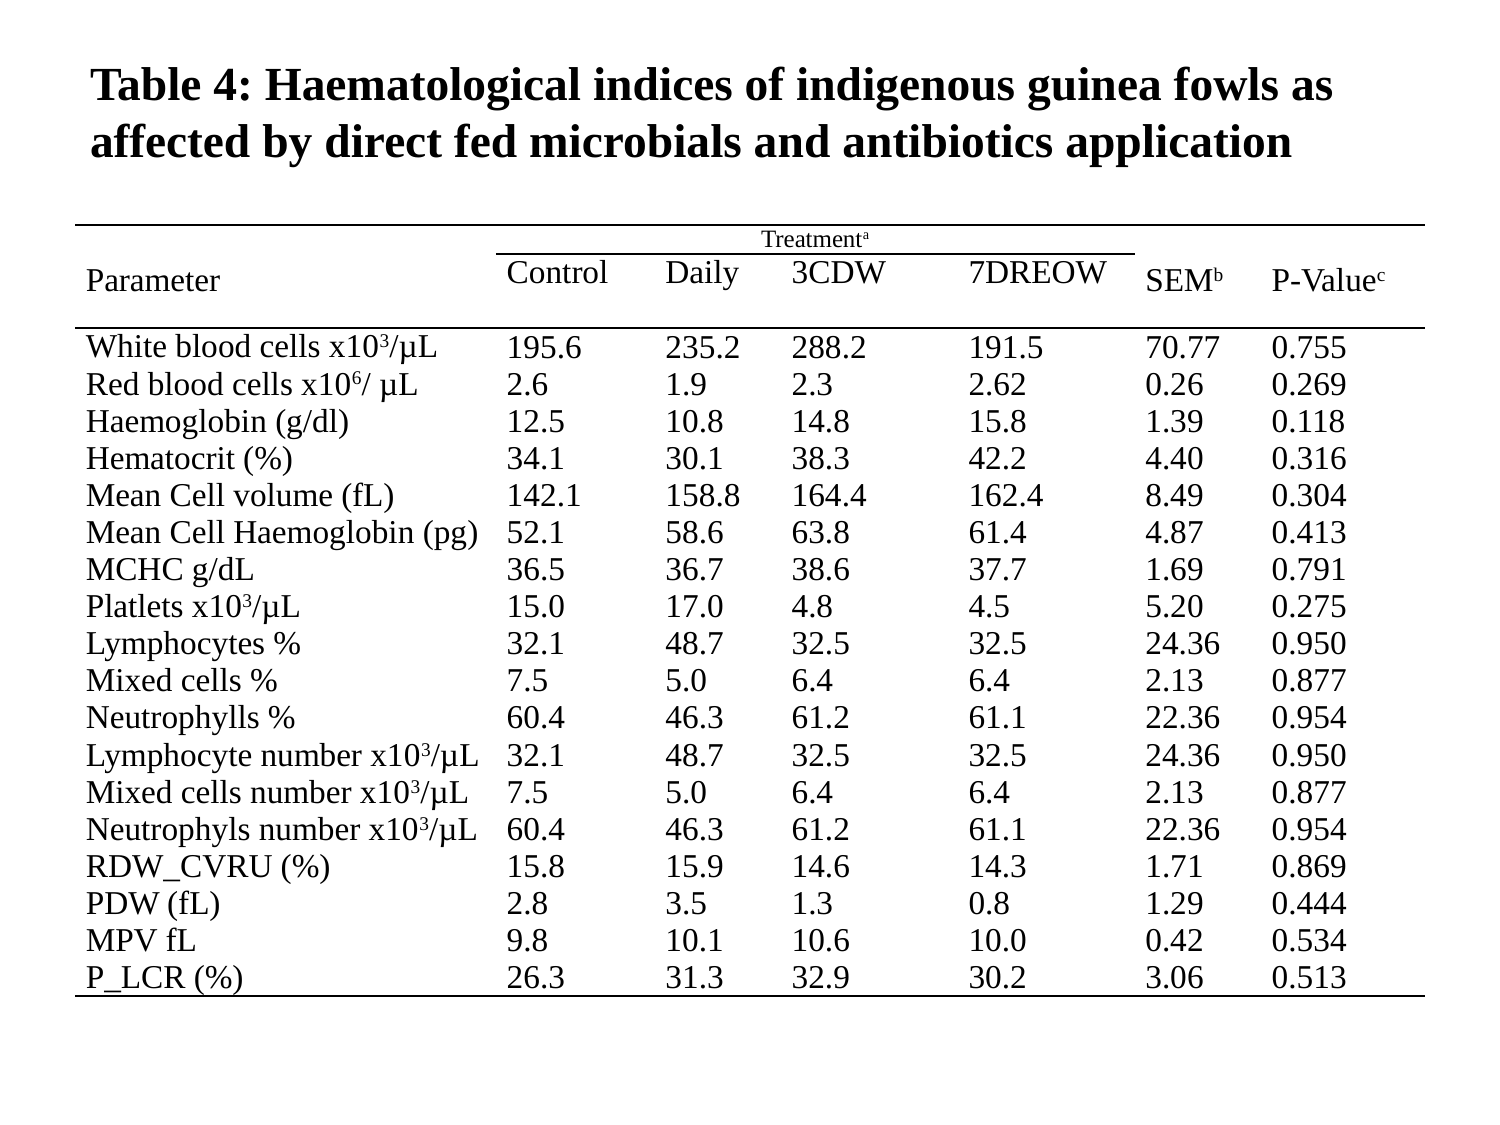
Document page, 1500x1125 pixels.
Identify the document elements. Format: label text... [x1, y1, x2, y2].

table_cell Mean Cell Haemoglobin (pg) [75, 514, 496, 551]
table_cell 36.5 [496, 551, 655, 588]
table_cell 32.1 [496, 625, 655, 662]
table_cell 1.69 [1135, 551, 1261, 588]
table_cell Daily [655, 255, 781, 327]
table_cell 32.5 [781, 625, 958, 662]
table_cell 6.4 [781, 662, 958, 699]
table_cell 24.36 [1135, 625, 1261, 662]
table_cell 1.29 [1135, 885, 1261, 922]
table_cell 0.534 [1261, 922, 1425, 959]
table_cell 38.6 [781, 551, 958, 588]
table_cell 3.06 [1135, 959, 1261, 995]
table_cell 8.49 [1135, 477, 1261, 514]
table_cell 61.2 [781, 699, 958, 736]
table_cell 162.4 [958, 477, 1135, 514]
table_cell 6.4 [958, 773, 1135, 810]
table_cell 22.36 [1135, 699, 1261, 736]
table_cell 1.39 [1135, 402, 1261, 439]
table_cell Mean Cell volume (fL) [75, 477, 496, 514]
table_cell 48.7 [655, 625, 781, 662]
table_cell 32.9 [781, 959, 958, 995]
table_cell 10.8 [655, 402, 781, 439]
table_cell 4.87 [1135, 514, 1261, 551]
table_cell MPV fL [75, 922, 496, 959]
table_cell Haemoglobin (g/dl) [75, 402, 496, 439]
table_cell 10.6 [781, 922, 958, 959]
table_cell 0.304 [1261, 477, 1425, 514]
table_cell 32.5 [781, 736, 958, 773]
table_cell 0.755 [1261, 329, 1425, 365]
table_cell 30.1 [655, 439, 781, 477]
table_header Treatmenta [496, 226, 1135, 253]
table_cell 0.791 [1261, 551, 1425, 588]
table_cell 15.8 [958, 402, 1135, 439]
table_cell White blood cells x103/µL [75, 329, 496, 365]
table_cell 24.36 [1135, 736, 1261, 773]
table_header Parameter [75, 226, 496, 327]
table_cell 31.3 [655, 959, 781, 995]
table_cell 15.0 [496, 588, 655, 625]
table_cell 7.5 [496, 773, 655, 810]
table_cell 0.118 [1261, 402, 1425, 439]
table_cell 0.954 [1261, 810, 1425, 847]
table_cell 5.0 [655, 773, 781, 810]
table_cell Lymphocyte number x103/µL [75, 736, 496, 773]
table_cell 61.1 [958, 810, 1135, 847]
table_cell 17.0 [655, 588, 781, 625]
table_cell 15.8 [496, 847, 655, 885]
table_cell 0.8 [958, 885, 1135, 922]
table_cell 15.9 [655, 847, 781, 885]
table_cell Control [496, 255, 655, 327]
table_cell 4.5 [958, 588, 1135, 625]
table_cell 0.316 [1261, 439, 1425, 477]
table_cell Neutrophyls number x103/µL [75, 810, 496, 847]
table_cell 235.2 [655, 329, 781, 365]
table_cell Platlets x103/µL [75, 588, 496, 625]
table_cell 0.950 [1261, 736, 1425, 773]
table_cell 14.3 [958, 847, 1135, 885]
table_cell 0.877 [1261, 662, 1425, 699]
table_header P-Valuec [1261, 226, 1425, 327]
table_cell 0.954 [1261, 699, 1425, 736]
table_cell 6.4 [781, 773, 958, 810]
table_cell 2.3 [781, 365, 958, 402]
table_cell 158.8 [655, 477, 781, 514]
table_cell 4.40 [1135, 439, 1261, 477]
table_cell 32.5 [958, 736, 1135, 773]
table_cell 37.7 [958, 551, 1135, 588]
table_cell Red blood cells x106/ µL [75, 365, 496, 402]
table_cell 10.0 [958, 922, 1135, 959]
table_cell 36.7 [655, 551, 781, 588]
table_cell 52.1 [496, 514, 655, 551]
table_cell 0.26 [1135, 365, 1261, 402]
table_cell 14.6 [781, 847, 958, 885]
table_cell 1.3 [781, 885, 958, 922]
table_cell 2.13 [1135, 662, 1261, 699]
table_cell MCHC g/dL [75, 551, 496, 588]
table_cell 60.4 [496, 810, 655, 847]
table_cell 7.5 [496, 662, 655, 699]
table_cell 5.20 [1135, 588, 1261, 625]
table_cell 14.8 [781, 402, 958, 439]
table_cell 7DREOW [958, 255, 1135, 327]
table_cell 42.2 [958, 439, 1135, 477]
table_cell 0.877 [1261, 773, 1425, 810]
table_cell 46.3 [655, 810, 781, 847]
table_cell 26.3 [496, 959, 655, 995]
table_cell 2.6 [496, 365, 655, 402]
table_cell 0.413 [1261, 514, 1425, 551]
table_cell 10.1 [655, 922, 781, 959]
table_cell PDW (fL) [75, 885, 496, 922]
table_cell 288.2 [781, 329, 958, 365]
table_cell 1.71 [1135, 847, 1261, 885]
table_cell Hematocrit (%) [75, 439, 496, 477]
table_cell 0.269 [1261, 365, 1425, 402]
table_cell 61.4 [958, 514, 1135, 551]
title Table 4: Haematological indices of indigenous guinea fowls as affected by direct fed microbials and antibiotics application [75, 45, 1425, 224]
table_cell 34.1 [496, 439, 655, 477]
table_cell Mixed cells % [75, 662, 496, 699]
table_cell Lymphocytes % [75, 625, 496, 662]
table_cell Mixed cells number x103/µL [75, 773, 496, 810]
table_cell 2.8 [496, 885, 655, 922]
table_cell 61.2 [781, 810, 958, 847]
table_cell 60.4 [496, 699, 655, 736]
table_cell 70.77 [1135, 329, 1261, 365]
table_cell 5.0 [655, 662, 781, 699]
table_cell 2.13 [1135, 773, 1261, 810]
table_cell 58.6 [655, 514, 781, 551]
table_cell 12.5 [496, 402, 655, 439]
table_cell 9.8 [496, 922, 655, 959]
table_cell 0.950 [1261, 625, 1425, 662]
table_cell 32.1 [496, 736, 655, 773]
table_header SEMb [1135, 226, 1261, 327]
table_cell 0.869 [1261, 847, 1425, 885]
table_cell P_LCR (%) [75, 959, 496, 995]
table_cell 38.3 [781, 439, 958, 477]
table_cell 195.6 [496, 329, 655, 365]
table_cell 6.4 [958, 662, 1135, 699]
table_cell 30.2 [958, 959, 1135, 995]
table_cell 142.1 [496, 477, 655, 514]
table_cell RDW_CVRU (%) [75, 847, 496, 885]
table_cell 3.5 [655, 885, 781, 922]
table_cell 4.8 [781, 588, 958, 625]
table_cell 2.62 [958, 365, 1135, 402]
table_cell 46.3 [655, 699, 781, 736]
table_cell 48.7 [655, 736, 781, 773]
table_cell 32.5 [958, 625, 1135, 662]
table_cell 164.4 [781, 477, 958, 514]
table_cell 22.36 [1135, 810, 1261, 847]
table_cell Neutrophylls % [75, 699, 496, 736]
table_cell 61.1 [958, 699, 1135, 736]
table_cell 3CDW [781, 255, 958, 327]
table_cell 0.275 [1261, 588, 1425, 625]
table_cell 0.42 [1135, 922, 1261, 959]
table_cell 1.9 [655, 365, 781, 402]
table_cell 63.8 [781, 514, 958, 551]
table_cell 0.444 [1261, 885, 1425, 922]
table_cell 191.5 [958, 329, 1135, 365]
table_cell 0.513 [1261, 959, 1425, 995]
